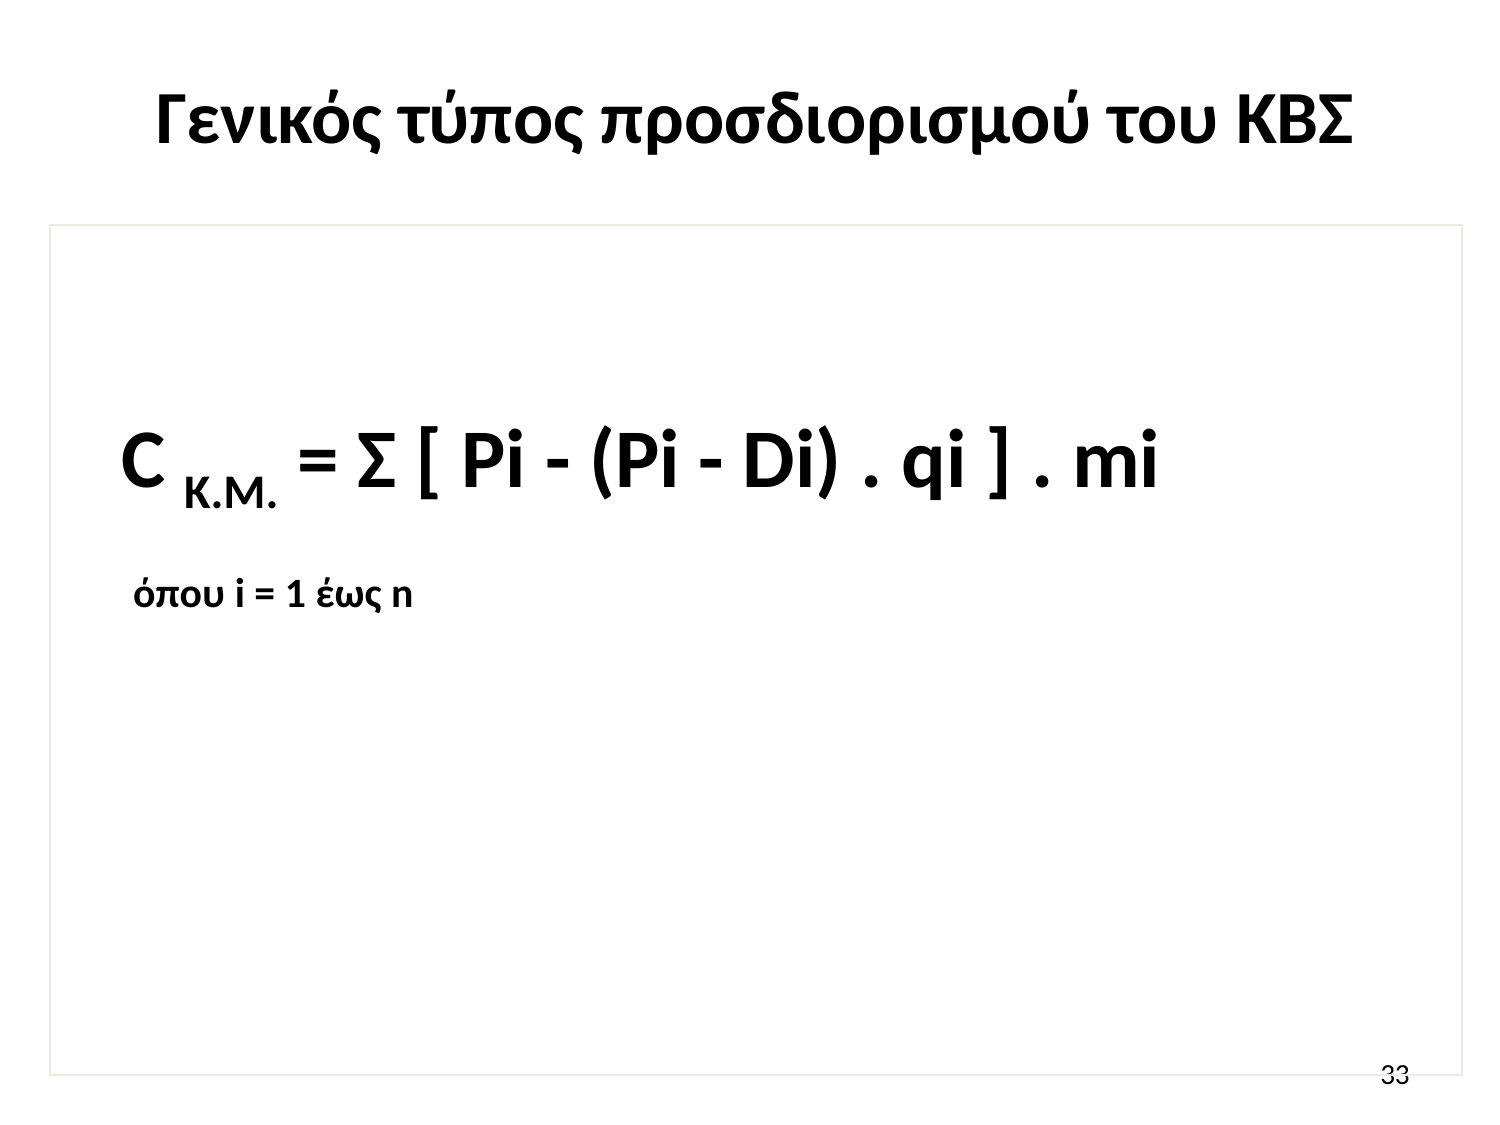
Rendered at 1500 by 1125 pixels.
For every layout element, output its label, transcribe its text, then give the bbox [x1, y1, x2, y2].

title Γενικός τύπος προσδιορισμού του ΚΒΣ [50, 78, 1462, 149]
text_box C K.M. = Σ [ Pi - (Pi - Di) . qi ] . mi όπου i = 1 έως n [49, 224, 1463, 1075]
slide_number 33 [1074, 1075, 1425, 1103]
